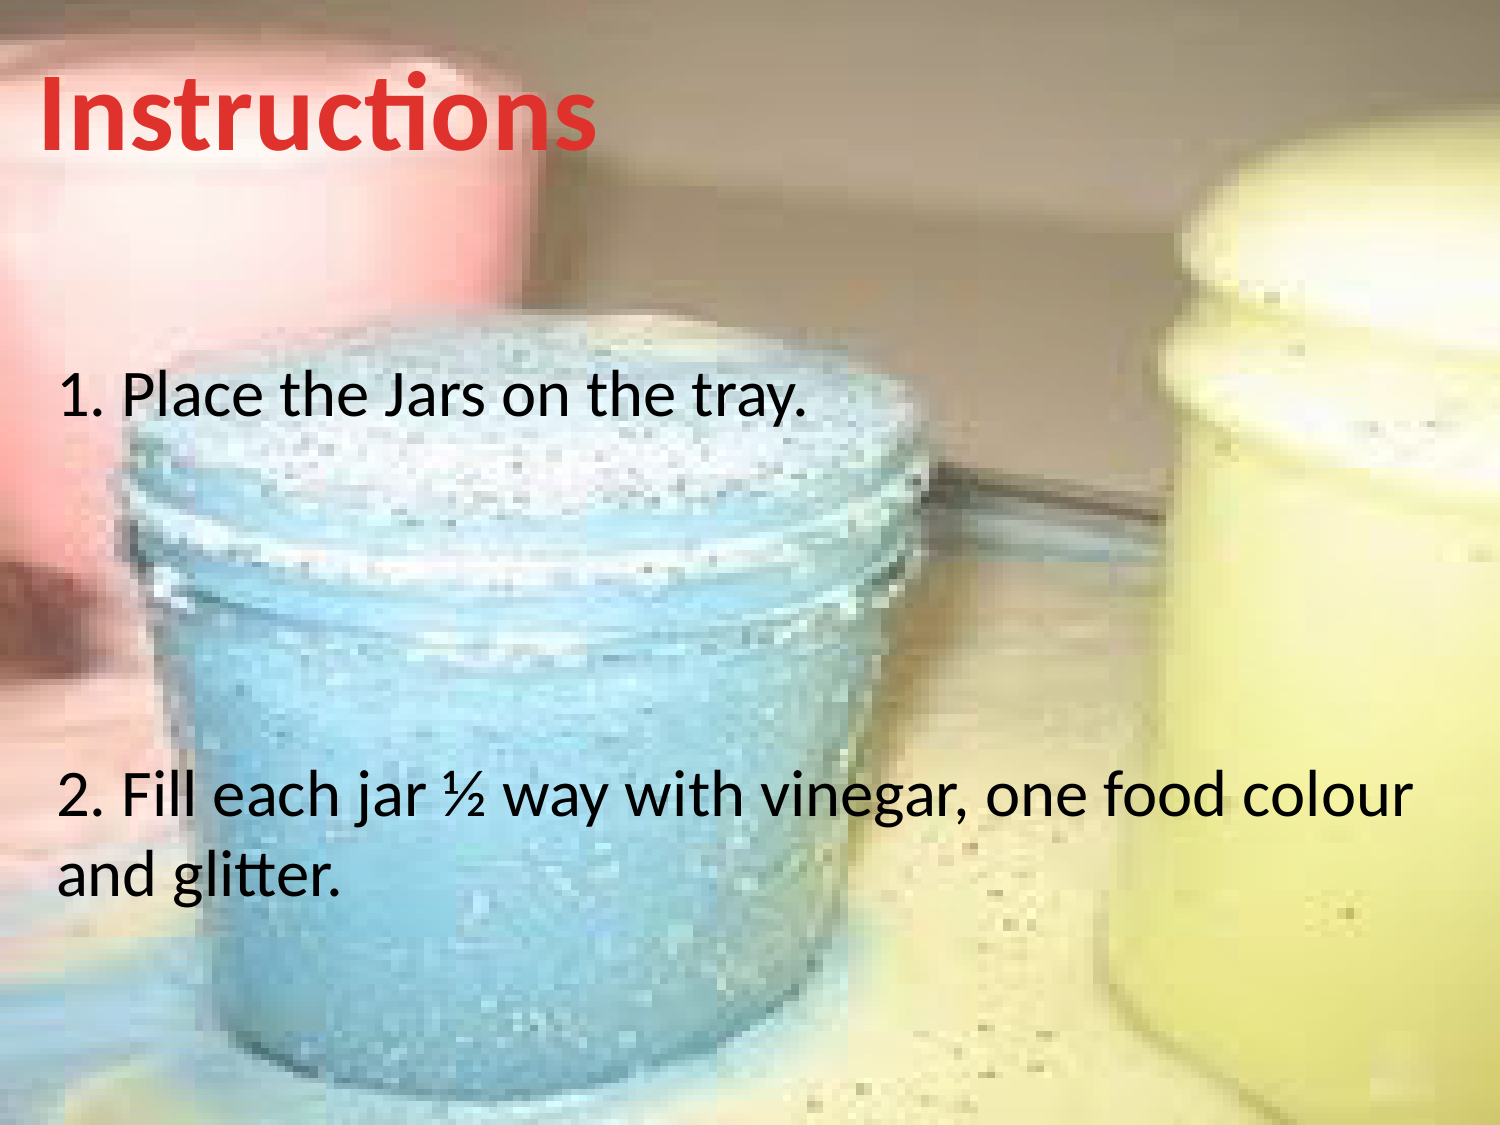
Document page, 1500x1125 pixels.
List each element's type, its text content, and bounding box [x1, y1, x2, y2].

text_box Instructions [22, 30, 615, 181]
text_box 1. Place the Jars on the tray. 2. Fill each jar ½ way with vinegar, one food colour and glitter. [41, 182, 1459, 917]
